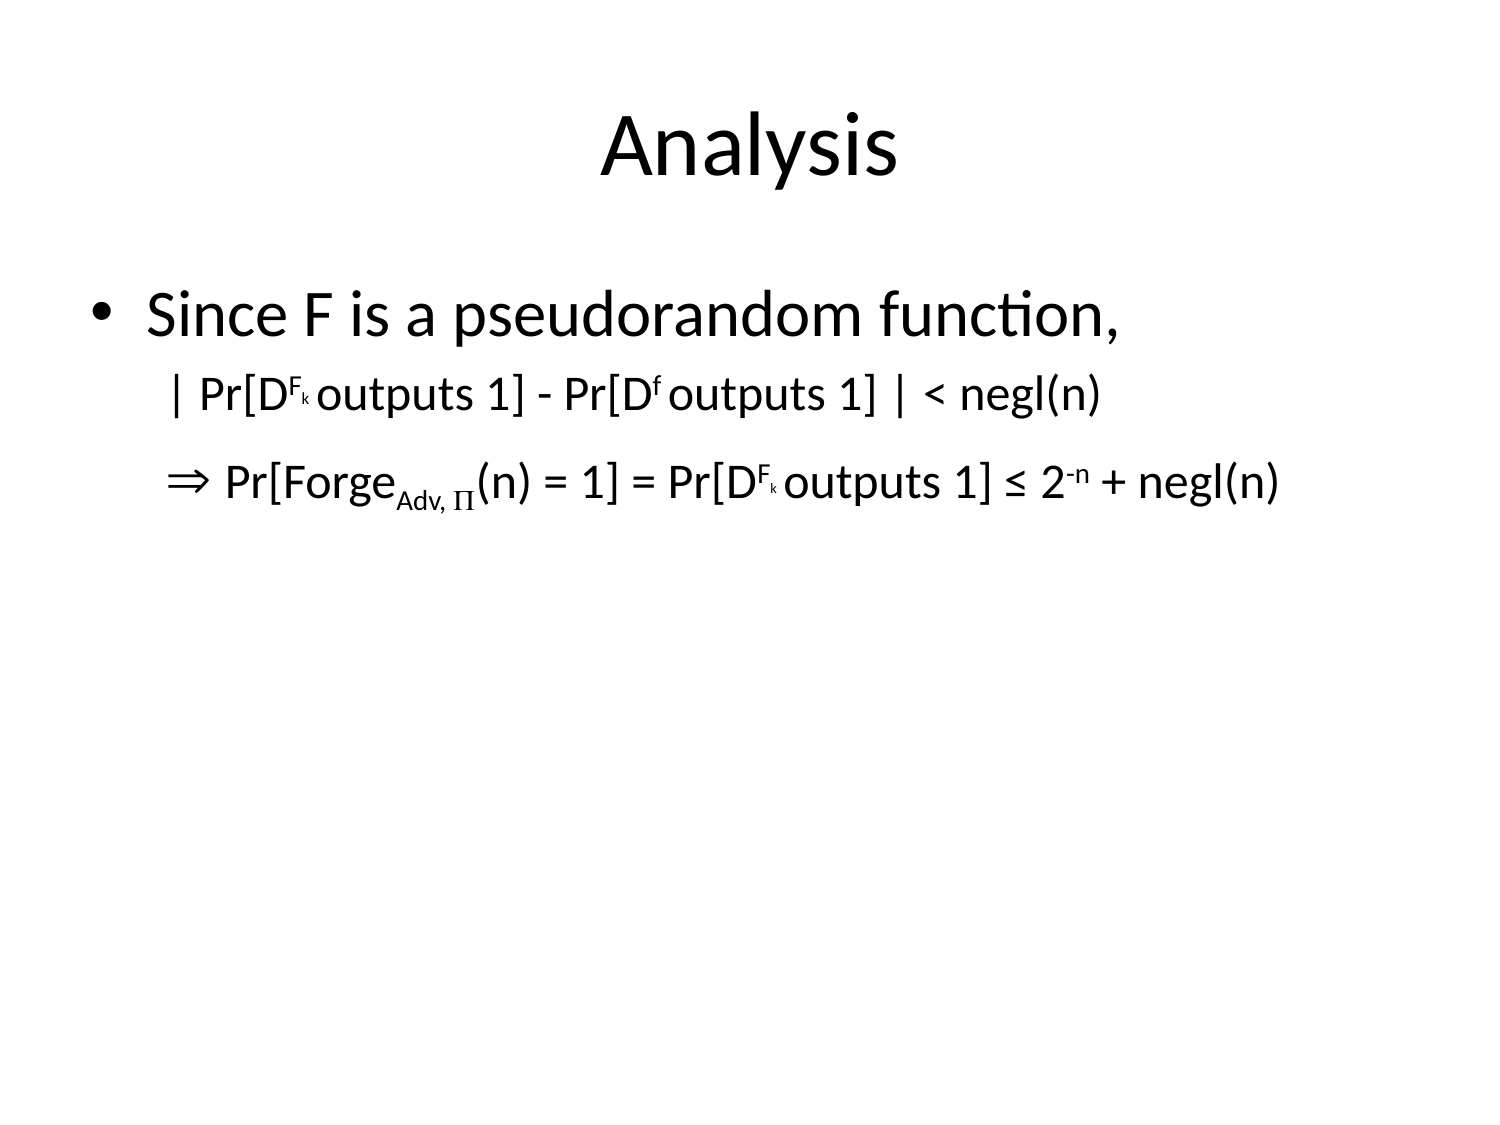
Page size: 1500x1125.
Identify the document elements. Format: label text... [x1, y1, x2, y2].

list Since F is a pseudorandom function, | Pr[DFk outputs 1] - Pr[Df outputs 1] | < negl(n)  Pr[ForgeAdv, (n) = 1] = Pr[DFk outputs 1] ≤ 2-n + negl(n) [75, 262, 1425, 1005]
title Analysis [75, 45, 1425, 233]
